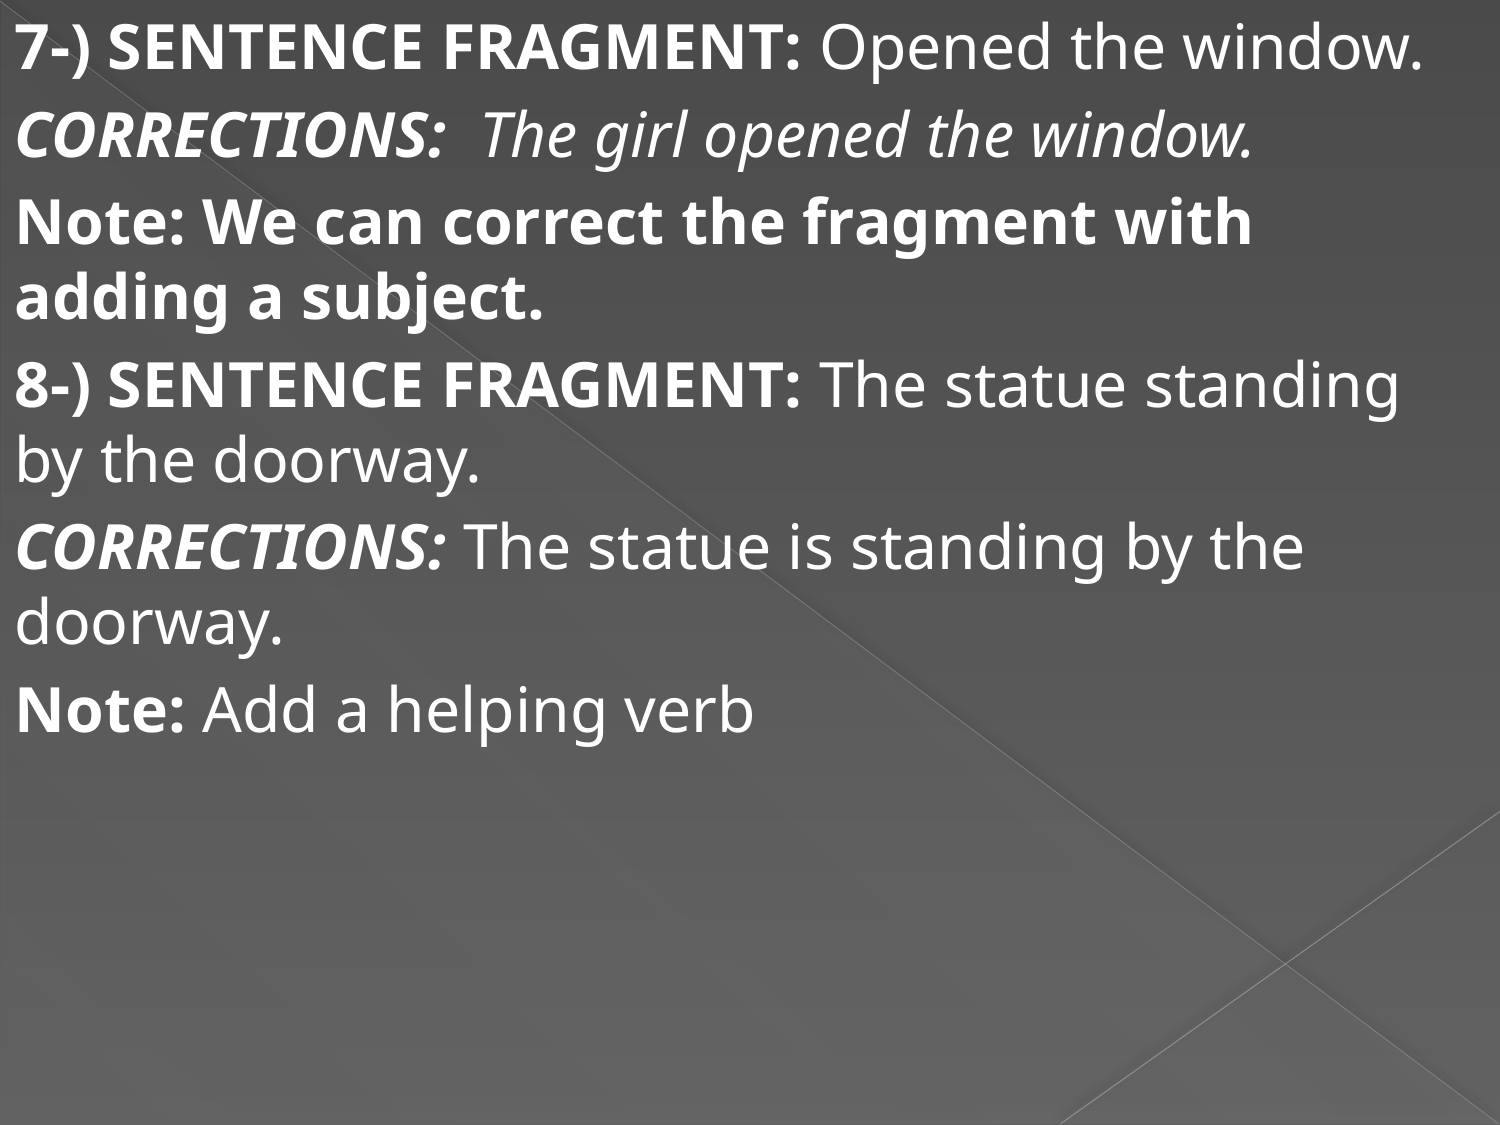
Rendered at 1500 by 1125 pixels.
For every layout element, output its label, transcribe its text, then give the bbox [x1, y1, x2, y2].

list 7-) SENTENCE FRAGMENT: Opened the window. CORRECTIONS: The girl opened the window. Note: We can correct the fragment with adding a subject. 8-) SENTENCE FRAGMENT: The statue standing by the doorway. CORRECTIONS: The statue is standing by the doorway. Note: Add a helping verb [0, 0, 1500, 1125]
